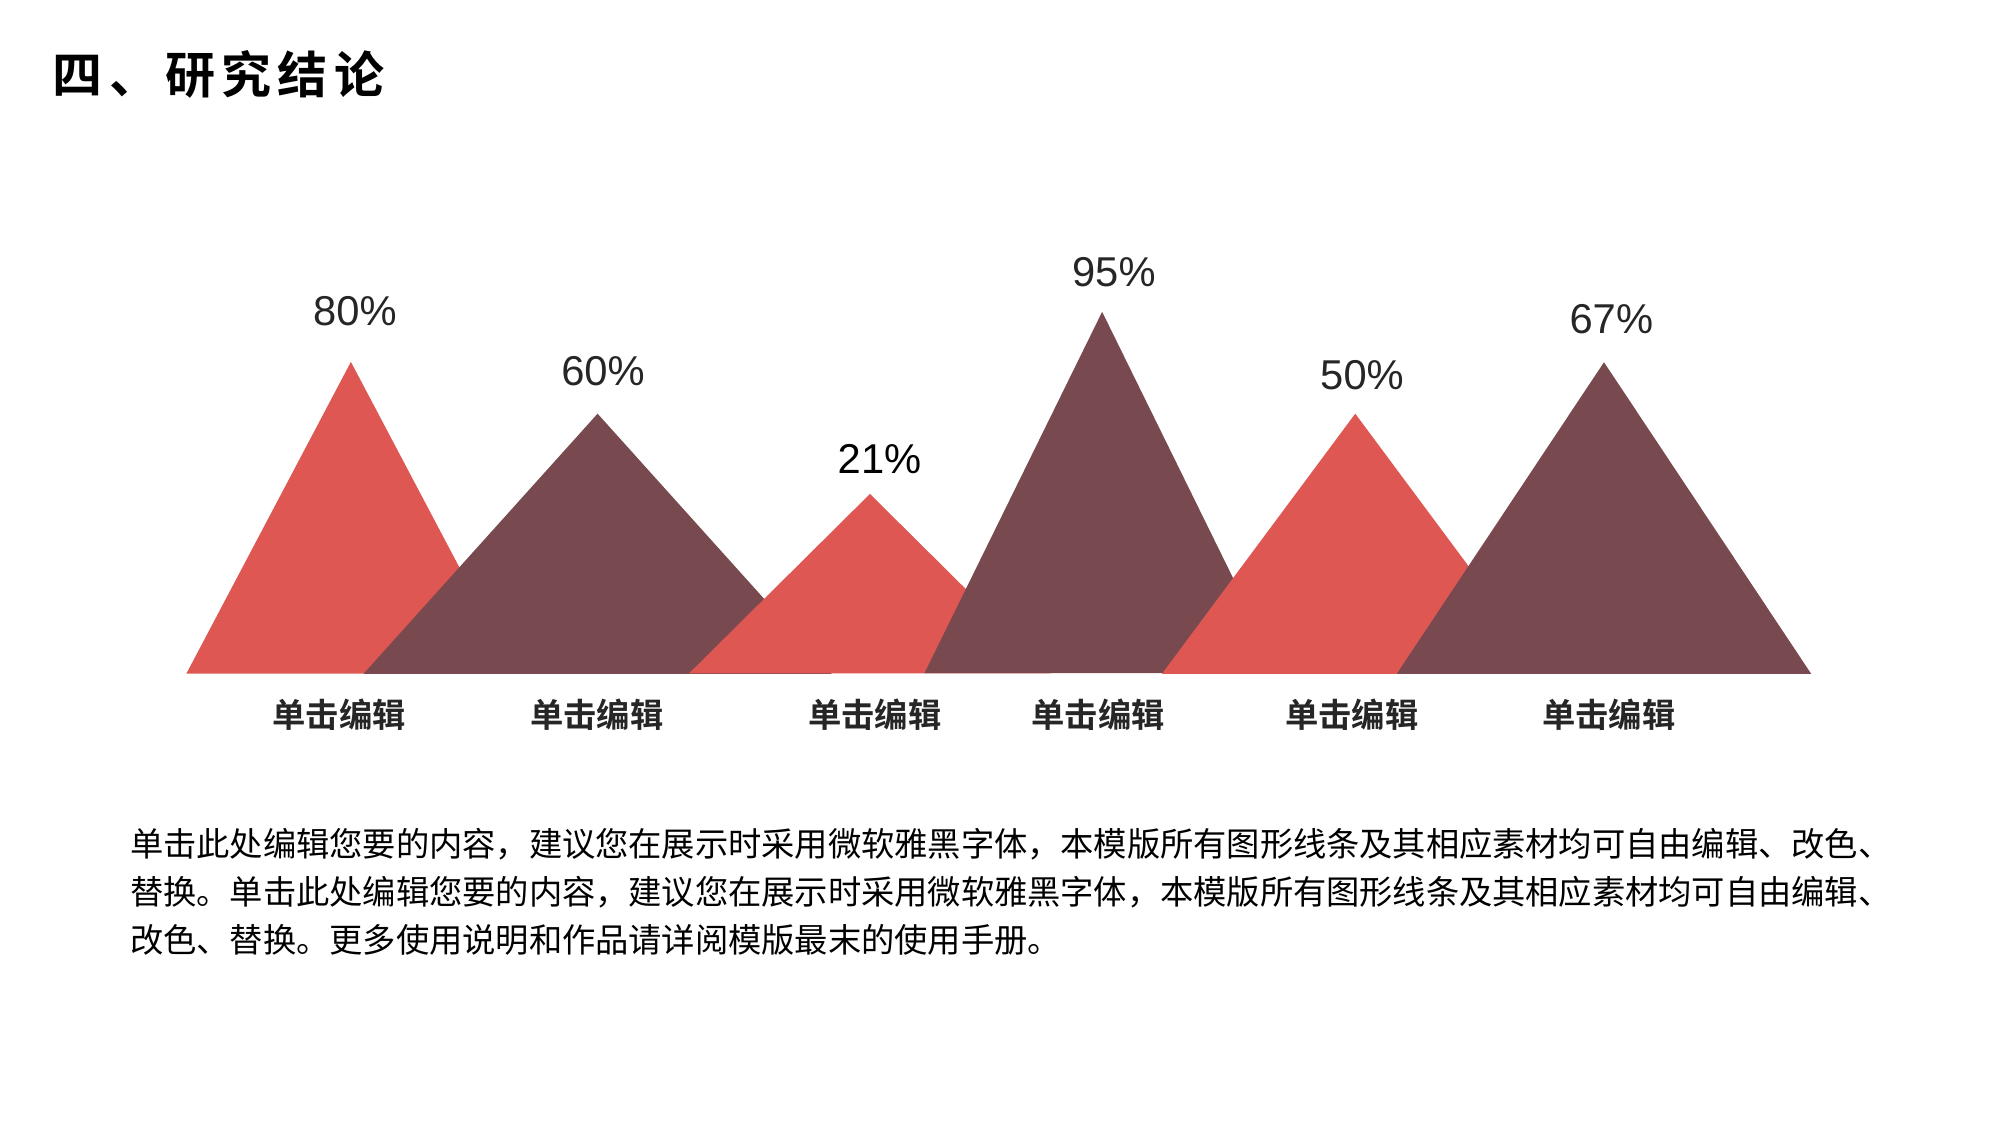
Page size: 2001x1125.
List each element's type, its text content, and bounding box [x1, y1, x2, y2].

text_box 单击此处编辑您要的内容，建议您在展示时采用微软雅黑字体，本模版所有图形线条及其相应素材均可自由编辑、改色、替换。单击此处编辑您要的内容，建议您在展示时采用微软雅黑字体，本模版所有图形线条及其相应素材均可自由编辑、改色、替换。更多使用说明和作品请详阅模版最末的使用手册。 [115, 807, 1880, 967]
text_box 单击编辑 [474, 671, 720, 746]
text_box 单击编辑 [752, 671, 975, 746]
text_box [186, 361, 459, 674]
text_box [925, 312, 1233, 671]
text_box 单击编辑 [216, 671, 462, 746]
text_box 四、研究结论 [38, 35, 631, 111]
text_box 50% [1299, 315, 1425, 415]
text_box [1398, 362, 1812, 674]
text_box [1164, 415, 1468, 674]
text_box [691, 499, 965, 674]
text_box 67% [1548, 259, 1675, 359]
text_box [366, 413, 764, 674]
text_box 60% [540, 311, 666, 411]
text_box 21% [816, 400, 943, 499]
text_box 单击编辑 [1486, 671, 1732, 746]
text_box 95% [1050, 213, 1177, 312]
text_box 单击编辑 [1229, 671, 1475, 746]
text_box 单击编辑 [975, 671, 1221, 746]
text_box 80% [291, 251, 418, 351]
